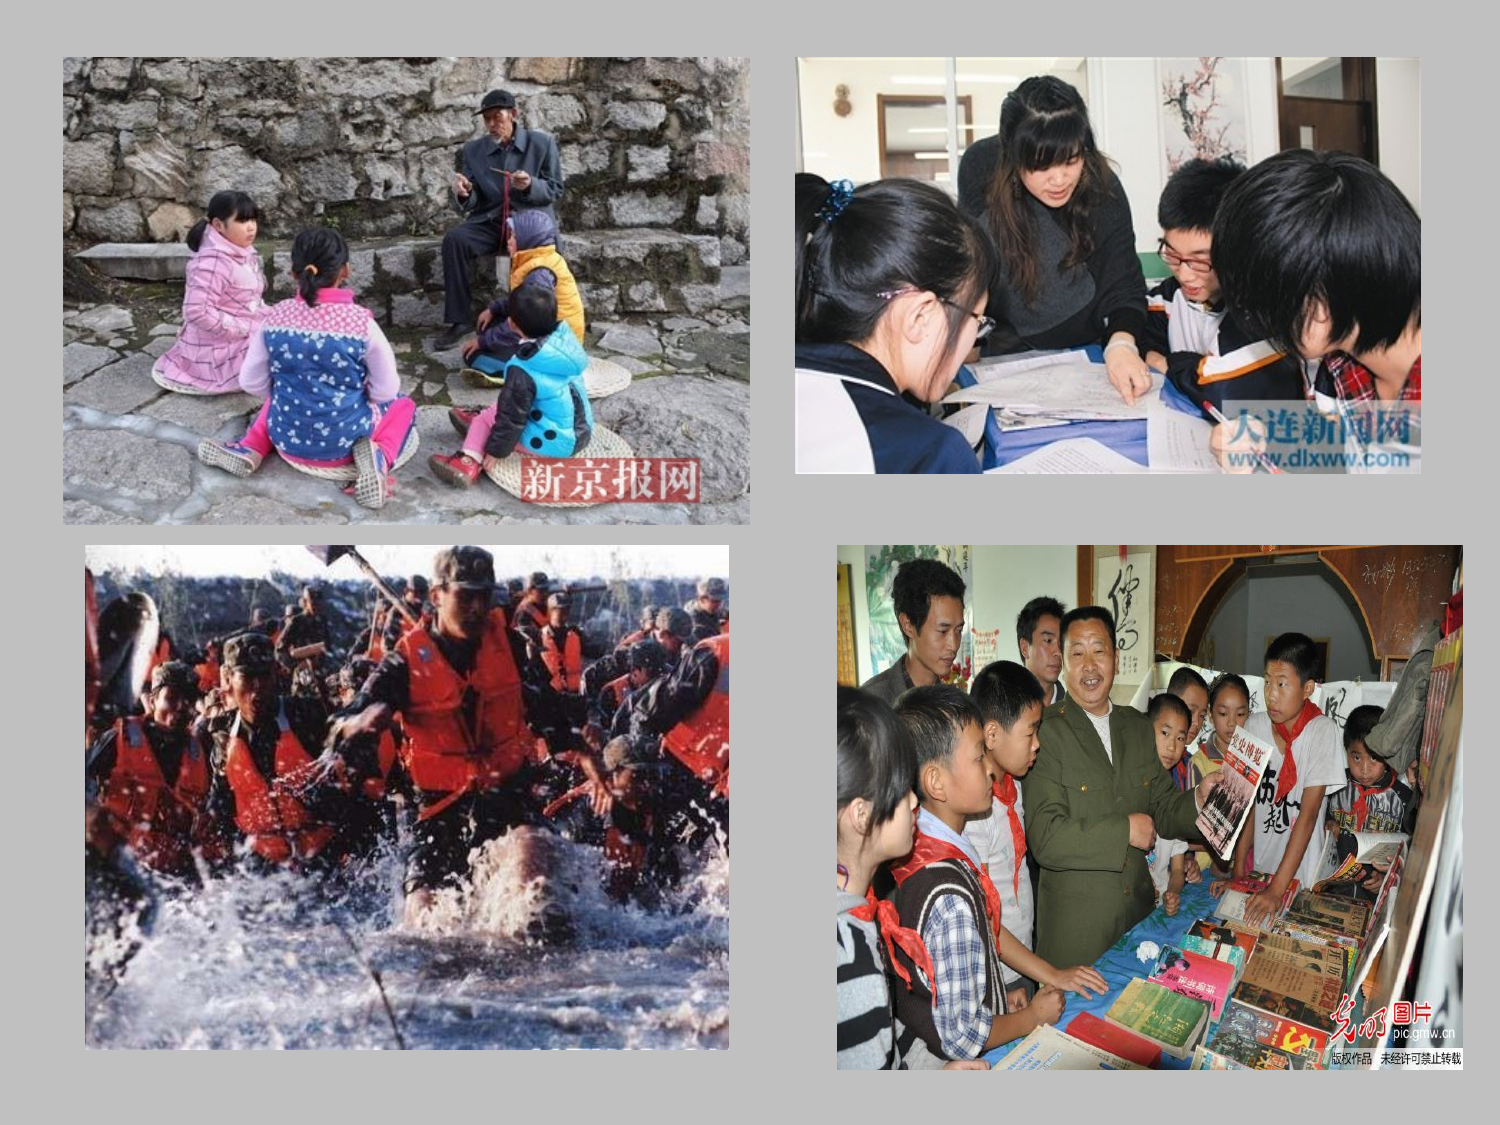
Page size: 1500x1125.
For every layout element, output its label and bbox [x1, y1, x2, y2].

picture [795, 57, 1421, 474]
picture [837, 544, 1463, 1070]
picture [85, 544, 729, 1050]
picture [63, 57, 750, 525]
